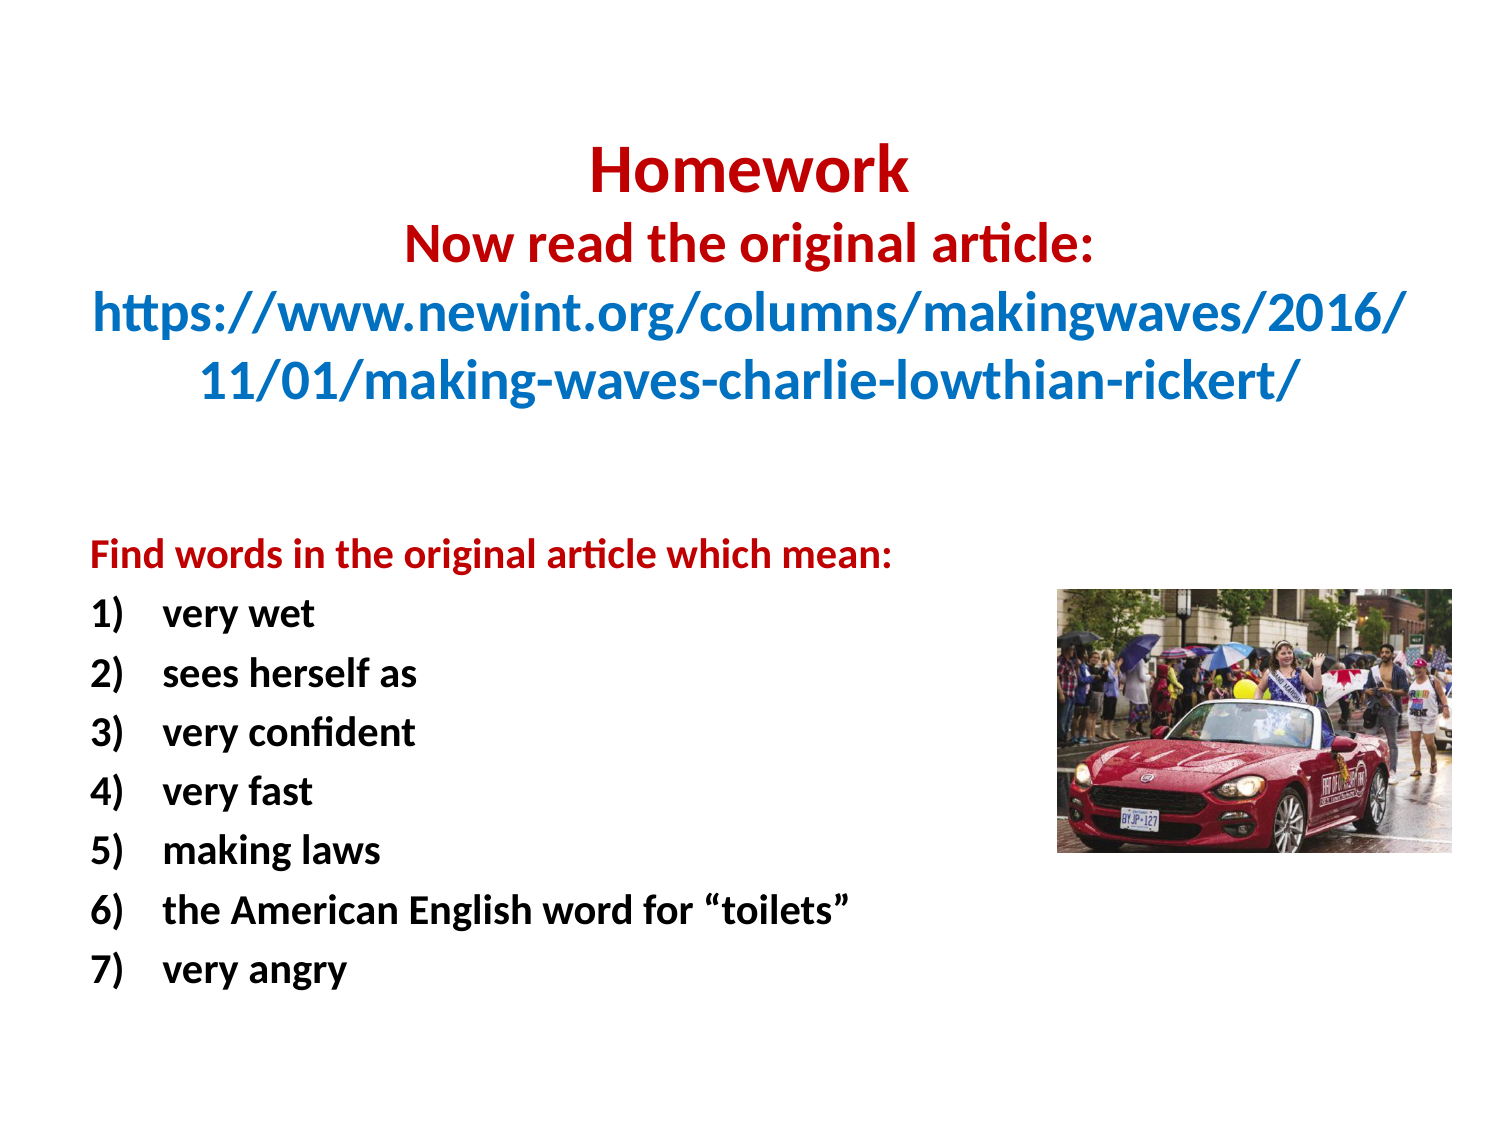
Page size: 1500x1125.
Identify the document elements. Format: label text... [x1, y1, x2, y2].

picture [1056, 589, 1452, 853]
list Find words in the original article which mean: very wet sees herself as very confident very fast making laws the American English word for “toilets” very angry [75, 349, 1425, 1005]
title Homework Now read the original article: https://www.newint.org/columns/makingwaves/2016/11/01/making-waves-charlie-lowthian-rickert/ [75, 30, 1425, 349]
